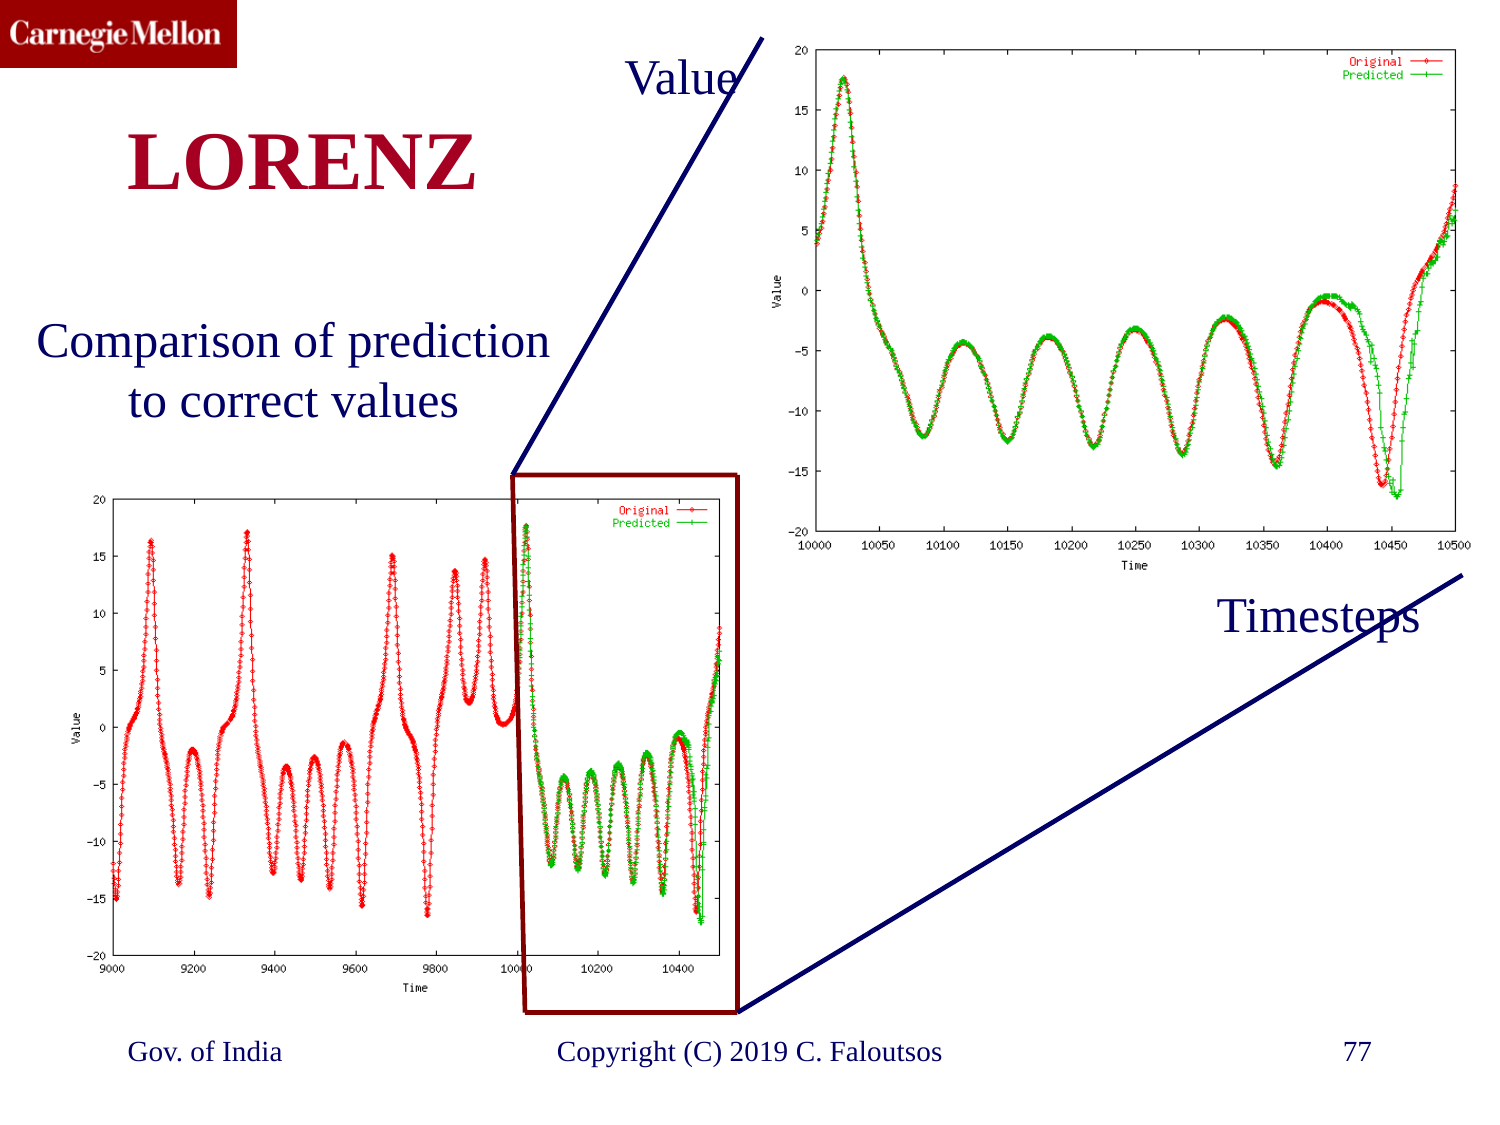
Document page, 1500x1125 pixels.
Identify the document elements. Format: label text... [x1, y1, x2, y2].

text_box Value [587, 37, 760, 113]
picture [62, 487, 738, 994]
picture [0, 0, 237, 68]
title LORENZ [112, 99, 757, 213]
picture [762, 37, 1476, 573]
slide_number 77 [1074, 1024, 1388, 1101]
text_box Timesteps [1174, 581, 1463, 650]
text_box Comparison of prediction to correct values [0, 299, 588, 435]
footer Copyright (C) 2019 C. Faloutsos [512, 1024, 988, 1101]
slide_number Gov. of India [112, 1024, 426, 1101]
